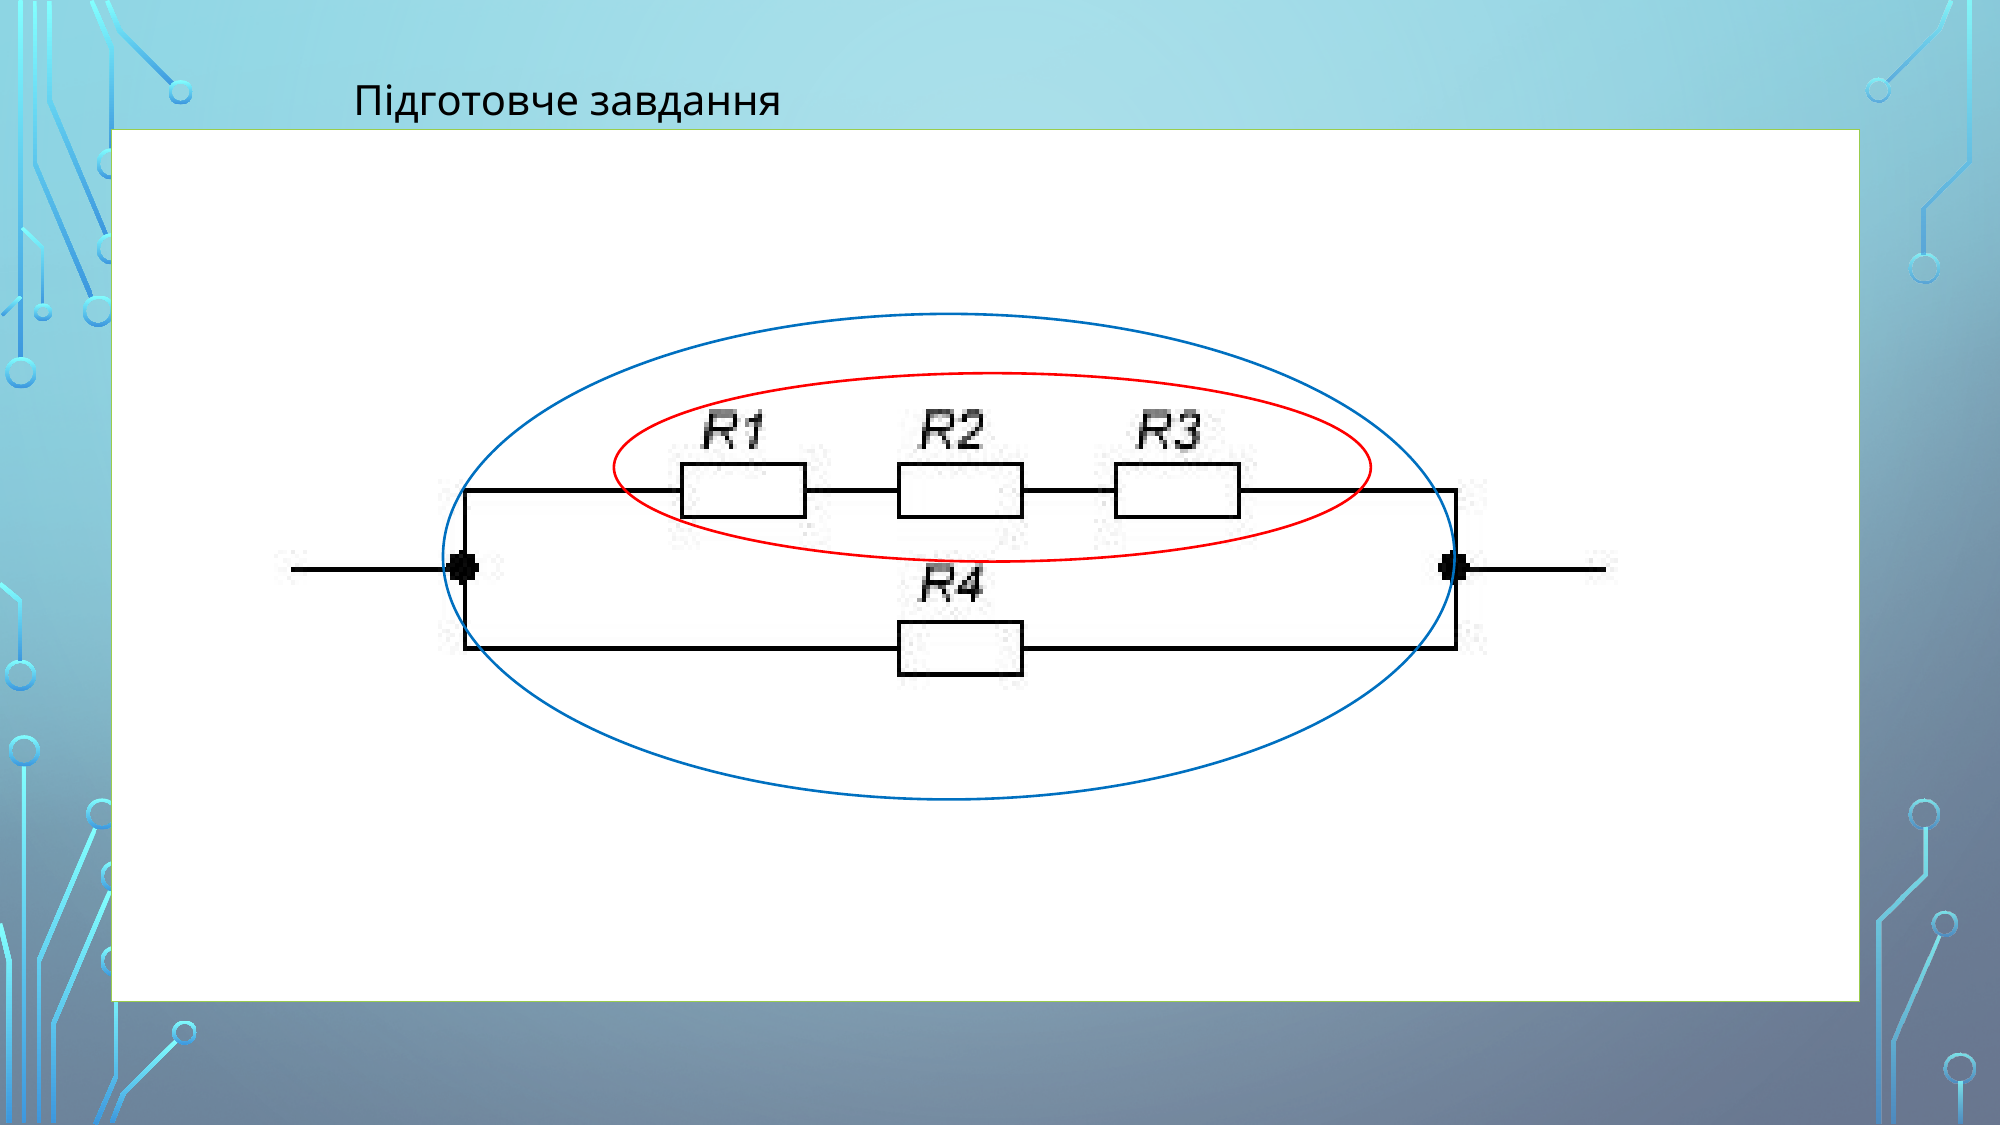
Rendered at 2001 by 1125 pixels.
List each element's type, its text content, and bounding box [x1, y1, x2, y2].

picture [111, 129, 1860, 1002]
text_box Підготовче завдання [338, 66, 797, 129]
